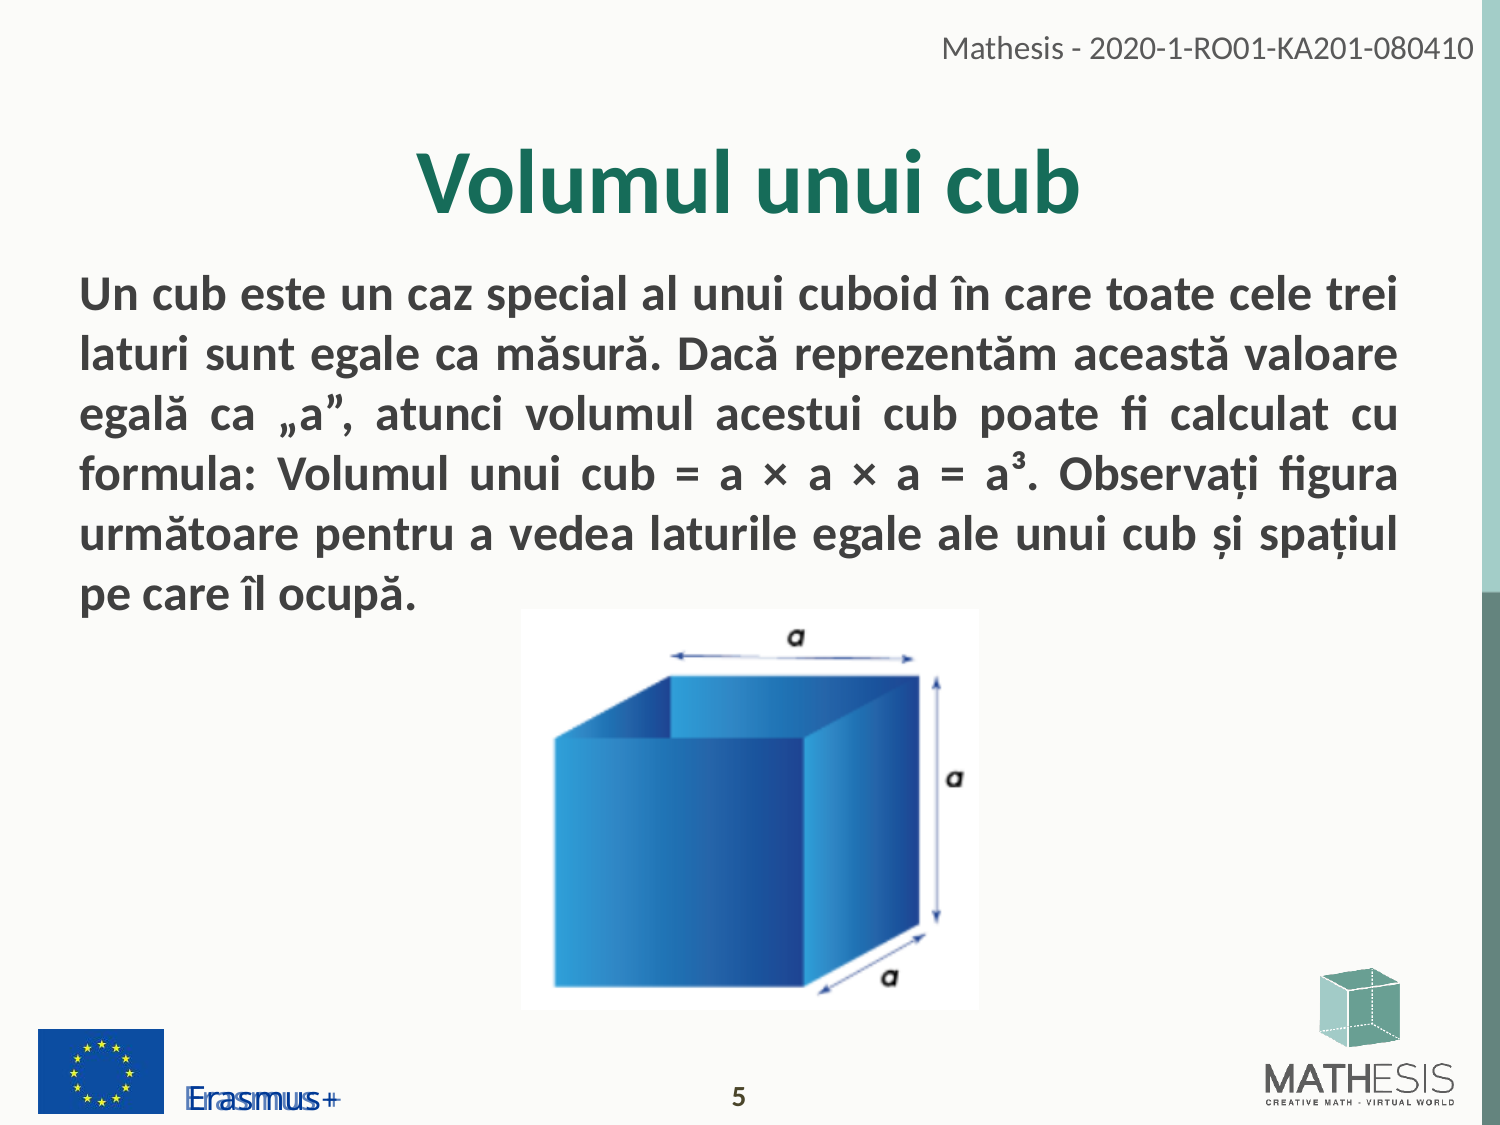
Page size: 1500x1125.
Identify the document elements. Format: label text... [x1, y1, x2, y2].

picture [521, 609, 979, 1010]
title Volumul unui cub [75, 114, 1425, 254]
list Un cub este un caz special al unui cuboid în care toate cele trei laturi sunt egale ca măsură. Dacă reprezentăm această valoare egală ca „a”, atunci volumul acestui cub poate fi calculat cu formula: Volumul unui cub = a × a × a = a³. Observați figura următoare pentru a vedea laturile egale ale unui cub și spațiul pe care îl ocupă. [64, 252, 1415, 1125]
picture [38, 1029, 64, 1114]
